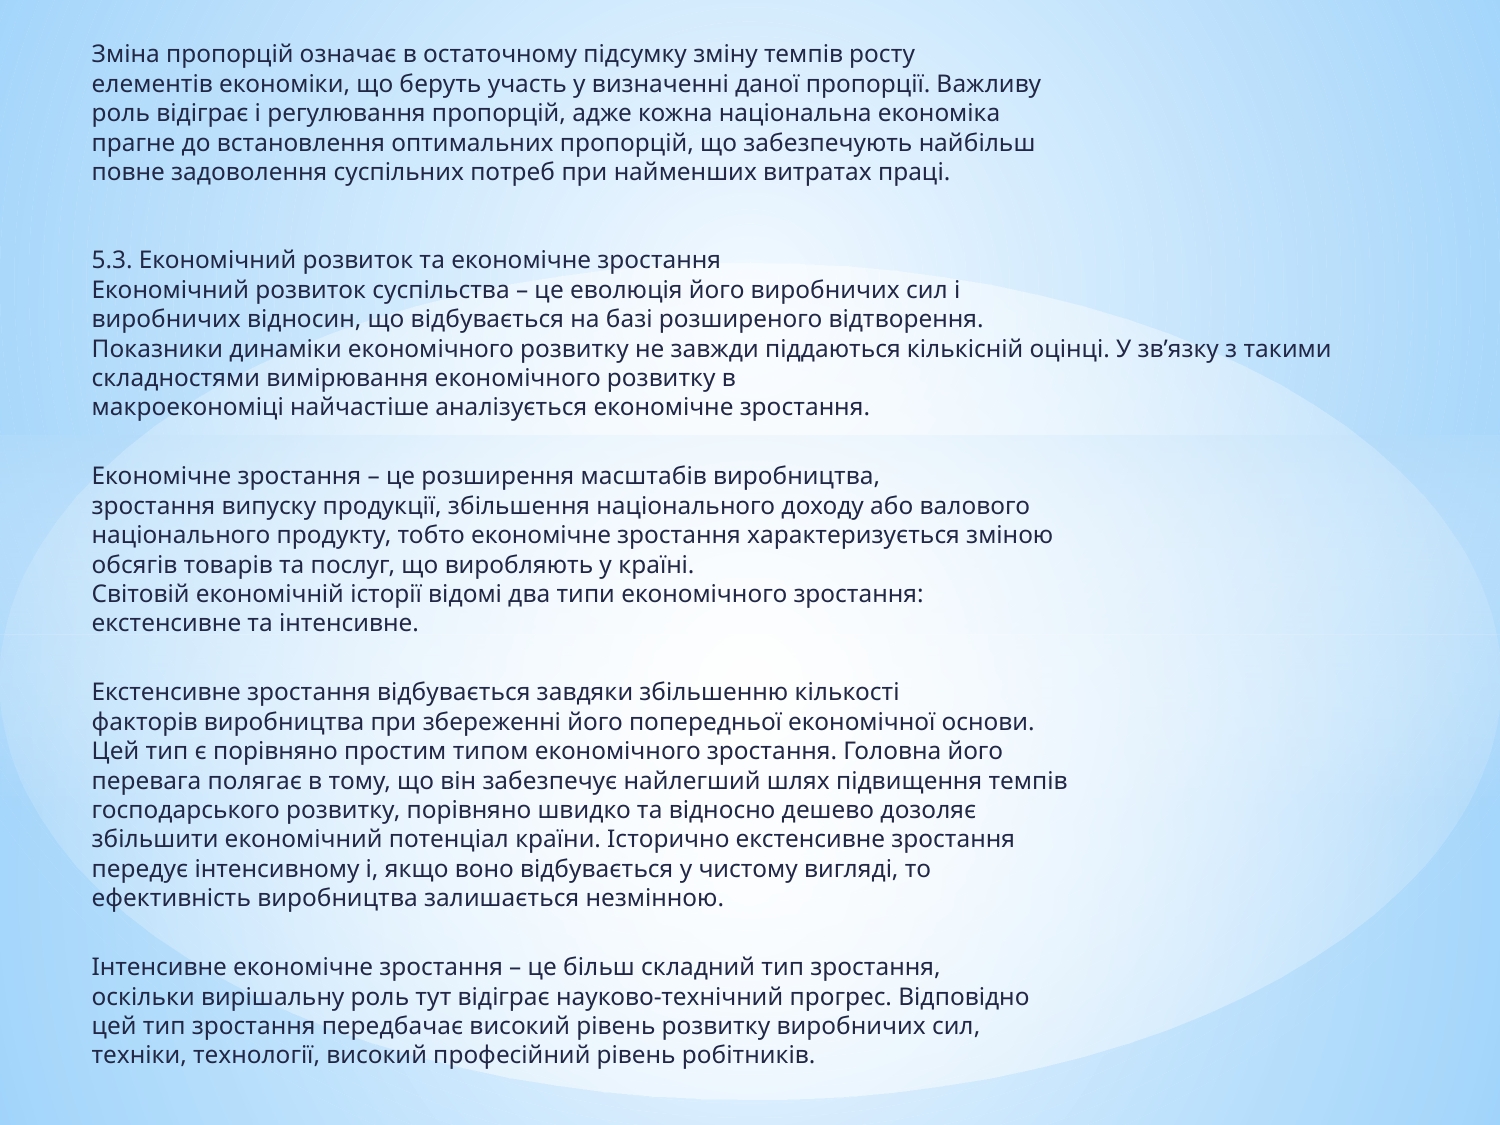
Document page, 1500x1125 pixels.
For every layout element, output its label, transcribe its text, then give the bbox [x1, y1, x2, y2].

subtitle Зміна пропорцій означає в остаточному підсумку зміну темпів росту елементів економіки, що беруть участь у визначенні даної пропорції. Важливу роль відіграє і регулювання пропорцій, адже кожна національна економіка прагне до встановлення оптимальних пропорцій, що забезпечують найбільш повне задоволення суспільних потреб при найменших витратах праці. 5.3. Економічний розвиток та економічне зростання Економічний розвиток суспільства – це еволюція його виробничих сил і виробничих відносин, що відбувається на базі розширеного відтворення. Показники динаміки економічного розвитку не завжди піддаються кількісній оцінці. У зв’язку з такими складностями вимірювання економічного розвитку в макроекономіці найчастіше аналізується економічне зростання. Економічне зростання – це розширення масштабів виробництва, зростання випуску продукції, збільшення національного доходу або валового національного продукту, тобто економічне зростання характеризується зміною обсягів товарів та послуг, що виробляють у країні. Світовій економічній історії відомі два типи економічного зростання: екстенсивне та інтенсивне. Екстенсивне зростання відбувається завдяки збільшенню кількості факторів виробництва при збереженні його попередньої економічної основи. Цей тип є порівняно простим типом економічного зростання. Головна його перевага полягає в тому, що він забезпечує найлегший шлях підвищення темпів господарського розвитку, порівняно швидко та відносно дешево дозоляє збільшити економічний потенціал країни. Історично екстенсивне зростання передує інтенсивному і, якщо воно відбувається у чистому вигляді, то ефективність виробництва залишається незмінною. Інтенсивне економічне зростання – це більш складний тип зростання, оскільки вирішальну роль тут відіграє науково-технічний прогрес. Відповідно цей тип зростання передбачає високий рівень розвитку виробничих сил, техніки, технології, високий професійний рівень робітників. [76, 30, 1412, 1083]
